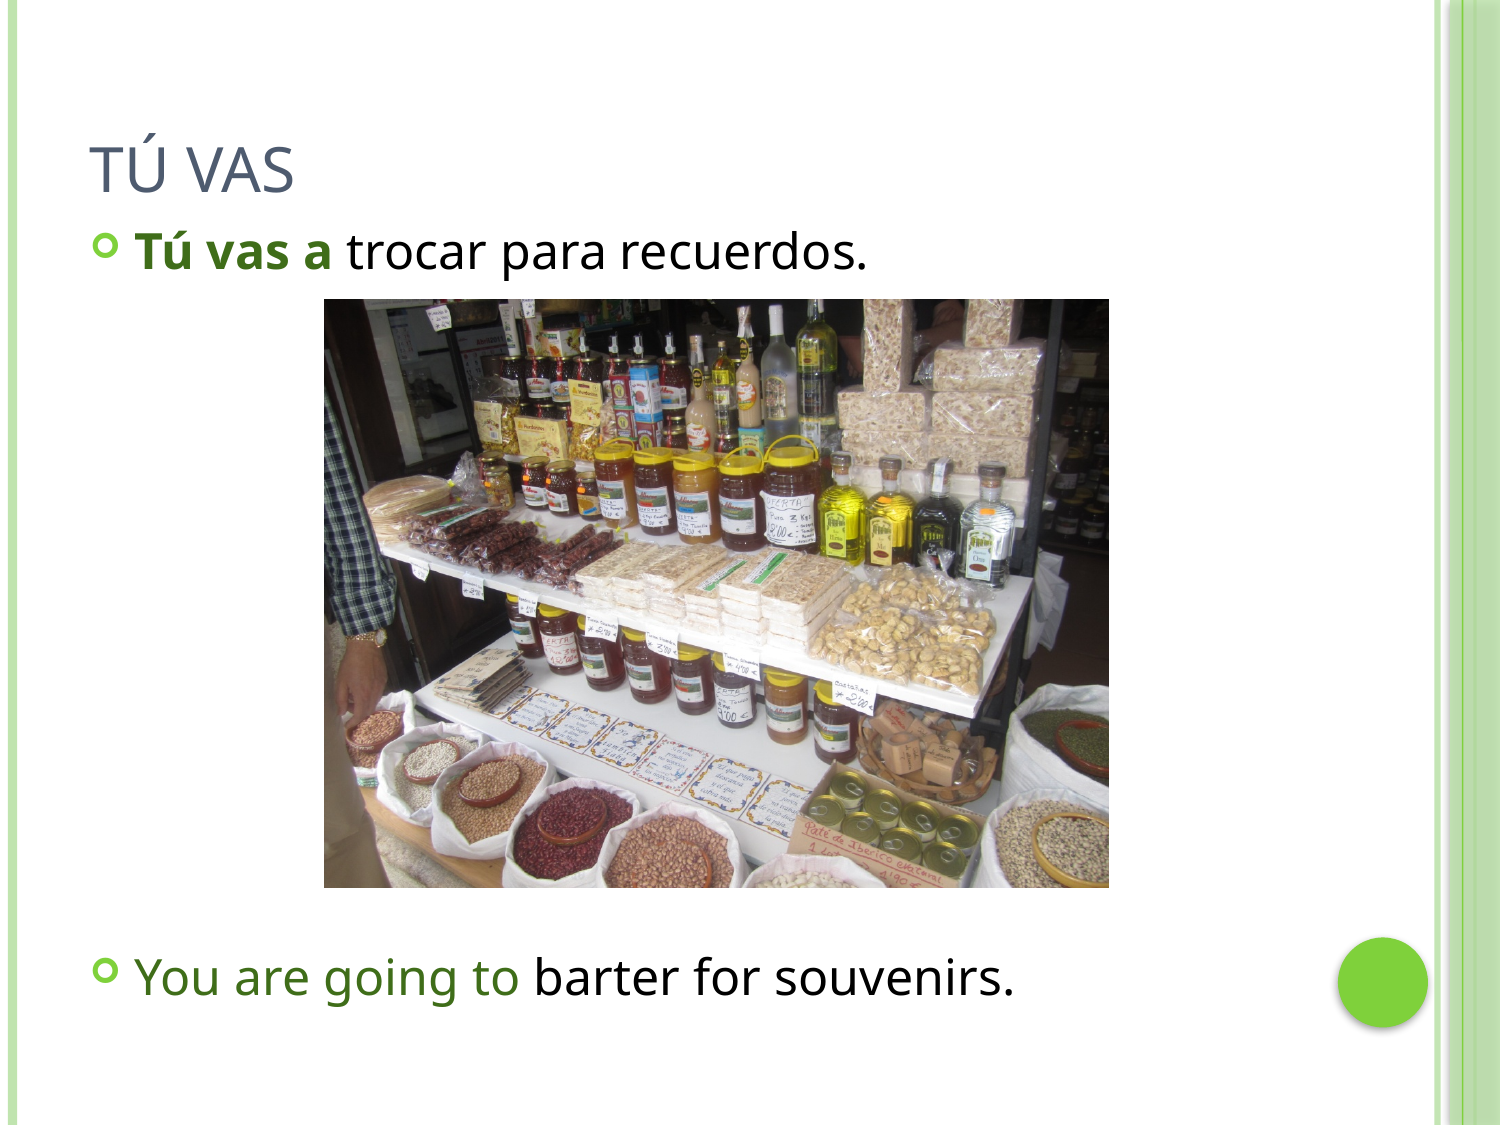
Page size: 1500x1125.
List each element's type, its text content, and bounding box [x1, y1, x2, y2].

list Tú vas a trocar para recuerdos. You are going to barter for souvenirs. [75, 212, 1300, 1062]
picture [324, 299, 1109, 888]
title Tú vas [75, 45, 1300, 212]
